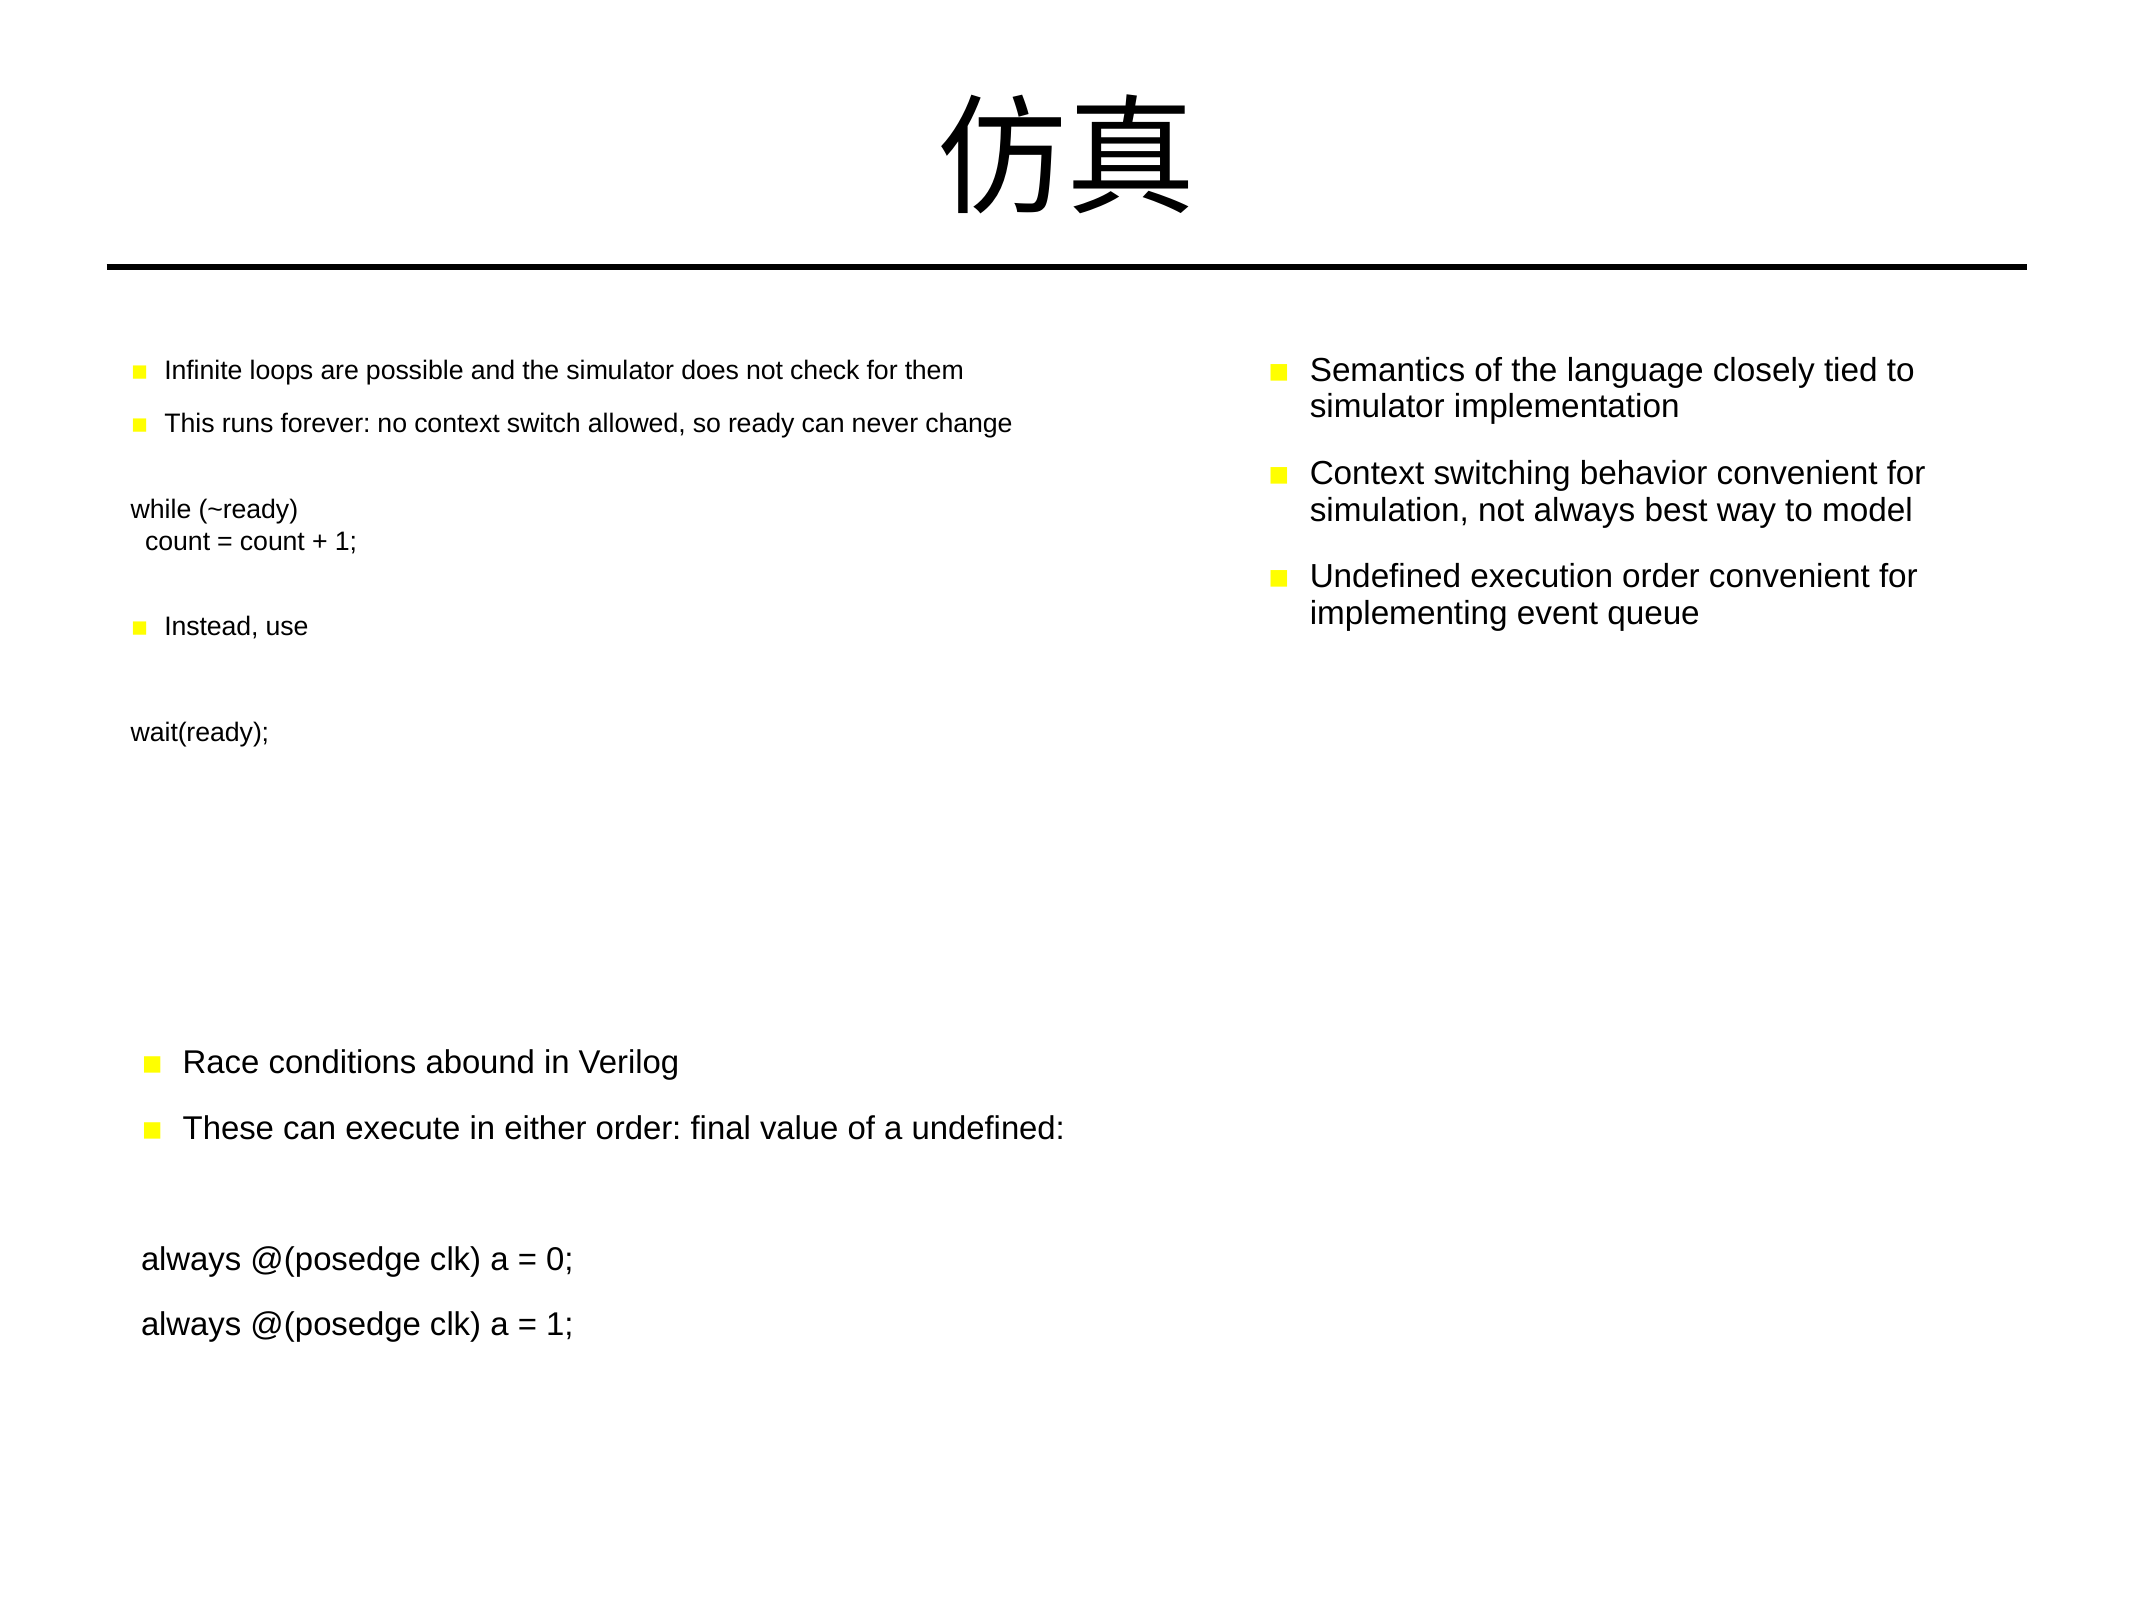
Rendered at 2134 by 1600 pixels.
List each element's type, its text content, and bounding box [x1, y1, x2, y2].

list Race conditions abound in Verilog These can execute in either order: final value of a undefined: always @(posedge clk) a = 0; always @(posedge clk) a = 1; [130, 1033, 1176, 1355]
text_box Infinite loops are possible and the simulator does not check for them This runs forever: no context switch allowed, so ready can never change while (~ready) count = count + 1; Instead, use wait(ready); [120, 345, 1027, 789]
text_box Semantics of the language closely tied to simulator implementation Context switching behavior convenient for simulation, not always best way to model Undefined execution order convenient for implementing event queue [1257, 340, 1990, 662]
title 仿真 [106, 63, 2028, 374]
